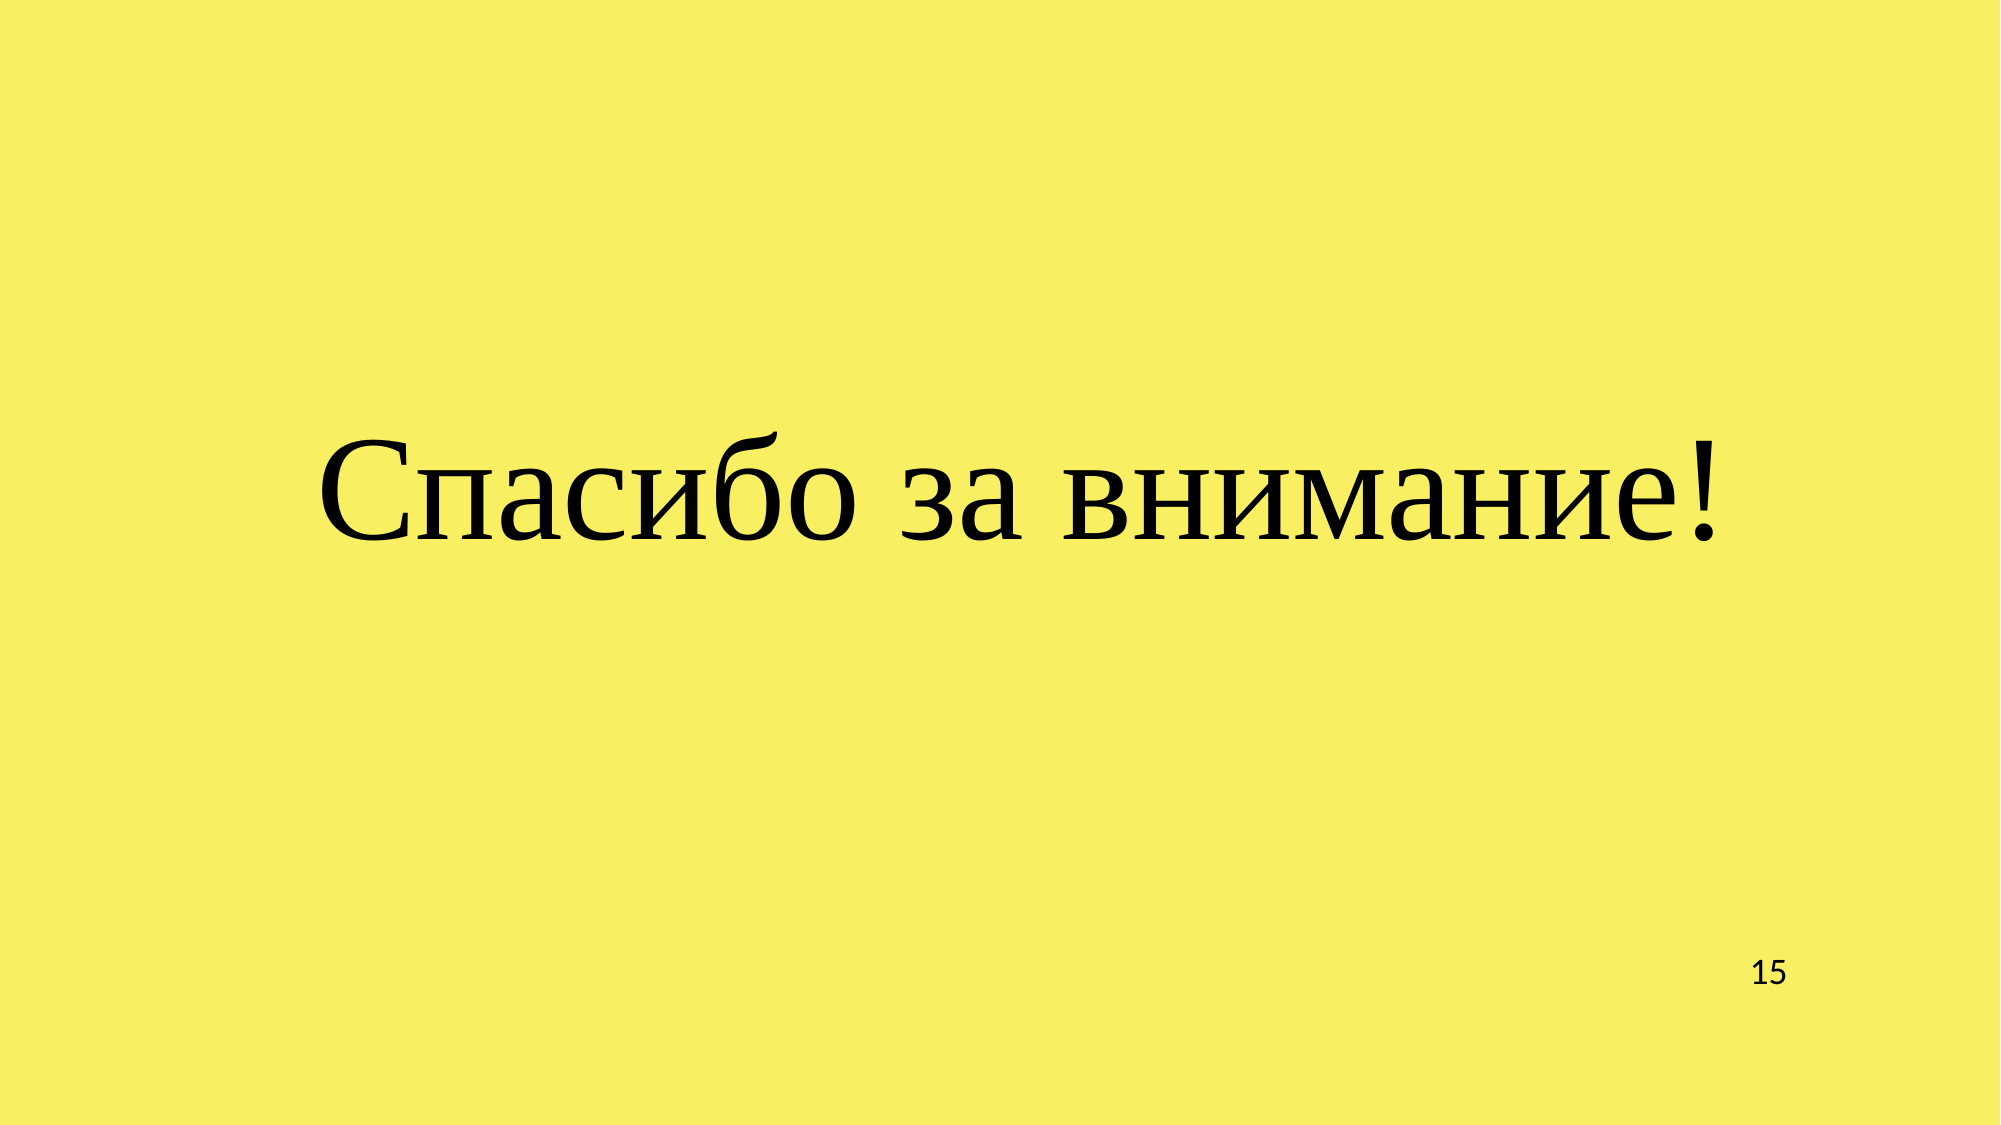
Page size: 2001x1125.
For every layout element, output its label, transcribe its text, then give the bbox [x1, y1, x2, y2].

text_box 15 [1710, 939, 1828, 1000]
title Спасибо за внимание! [160, 382, 1886, 600]
